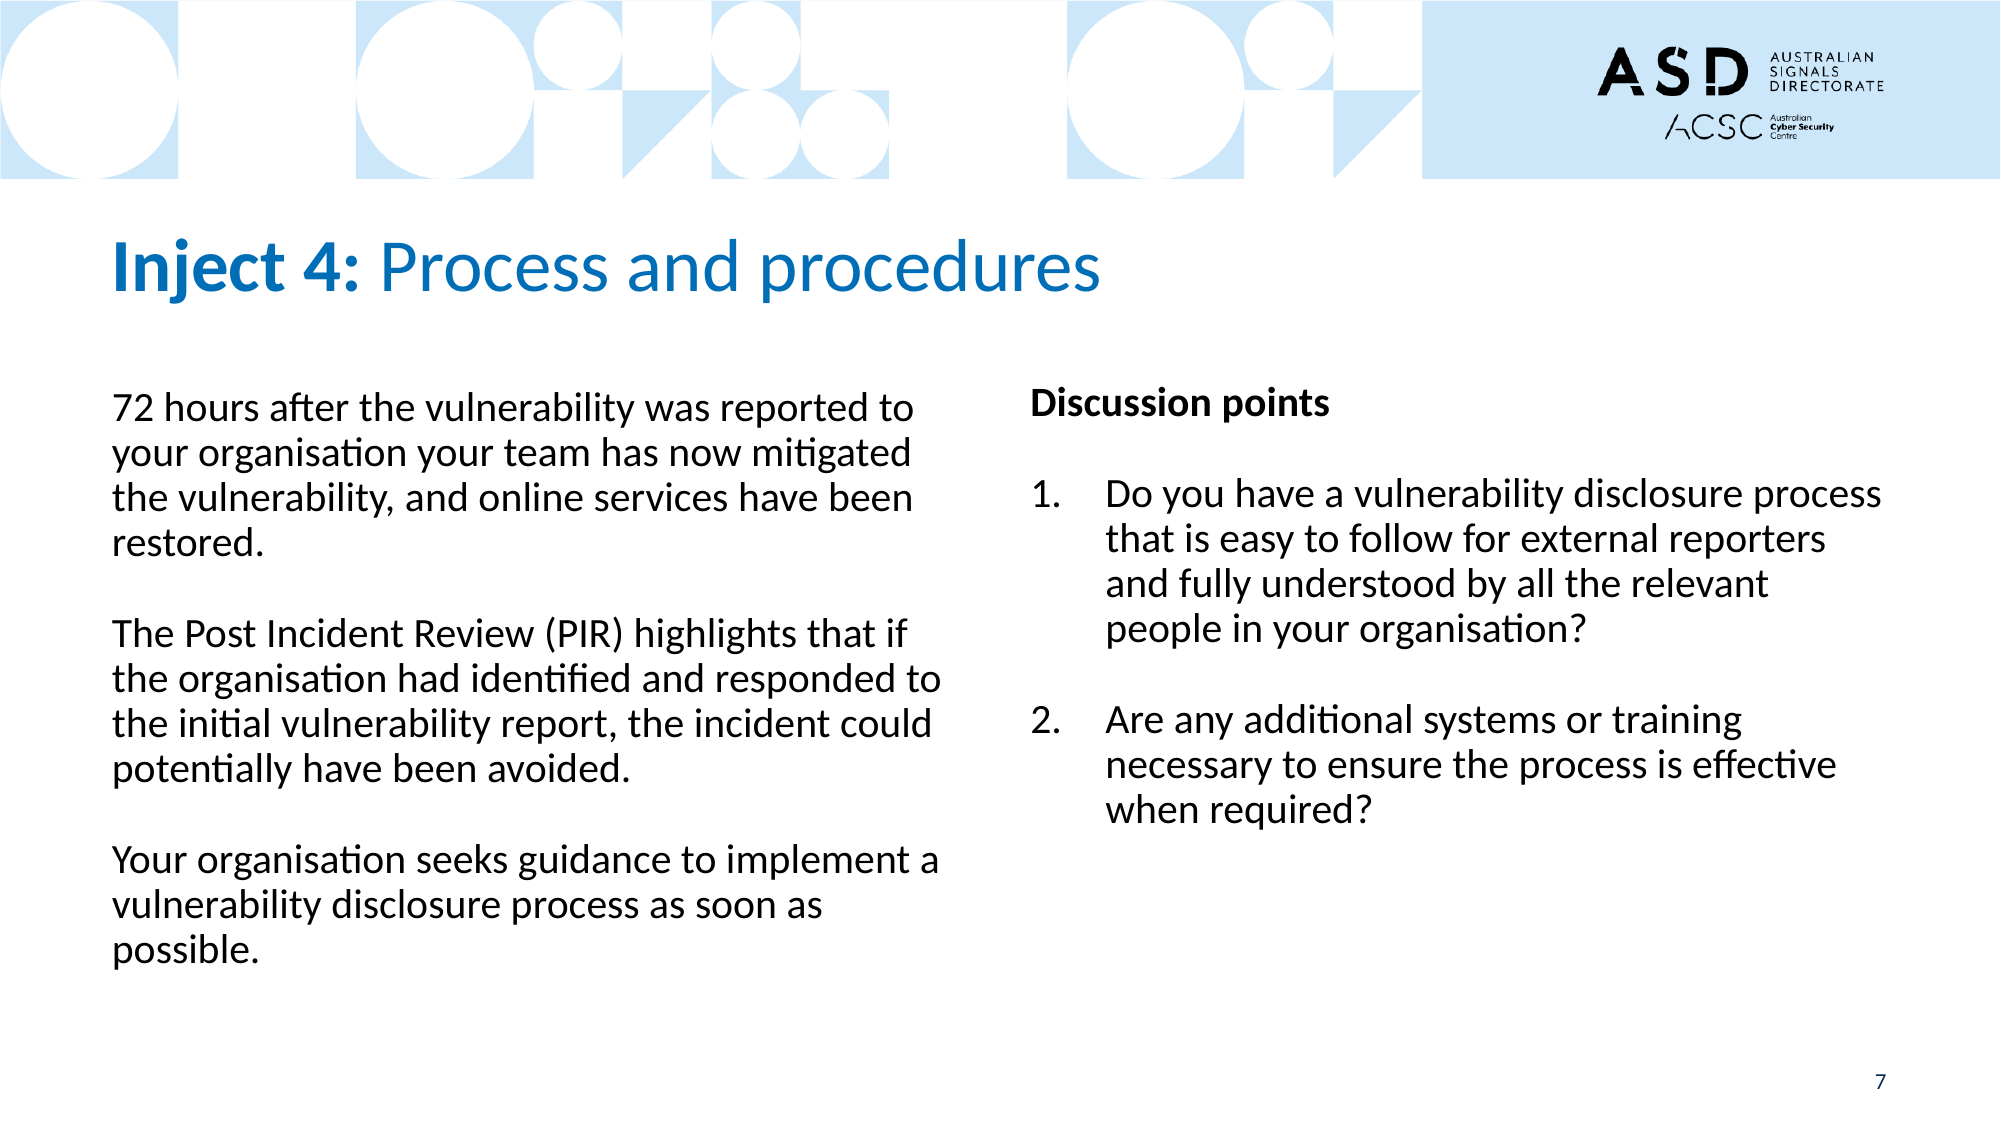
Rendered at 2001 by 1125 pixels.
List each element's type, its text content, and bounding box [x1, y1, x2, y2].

picture [0, 0, 2001, 179]
slide_number 7 [1799, 1050, 1902, 1111]
list 72 hours after the vulnerability was reported to your organisation your team has now mitigated the vulnerability, and online services have been restored. The Post Incident Review (PIR) highlights that if the organisation had identified and responded to the initial vulnerability report, the incident could potentially have been avoided. Your organisation seeks guidance to implement a vulnerability disclosure process as soon as possible. [96, 378, 983, 1007]
list Discussion points Do you have a vulnerability disclosure process that is easy to follow for external reporters and fully understood by all the relevant people in your organisation? Are any additional systems or training necessary to ensure the process is effective when required? [1015, 372, 1902, 1011]
title Inject 4: Process and procedures [96, 207, 1902, 328]
